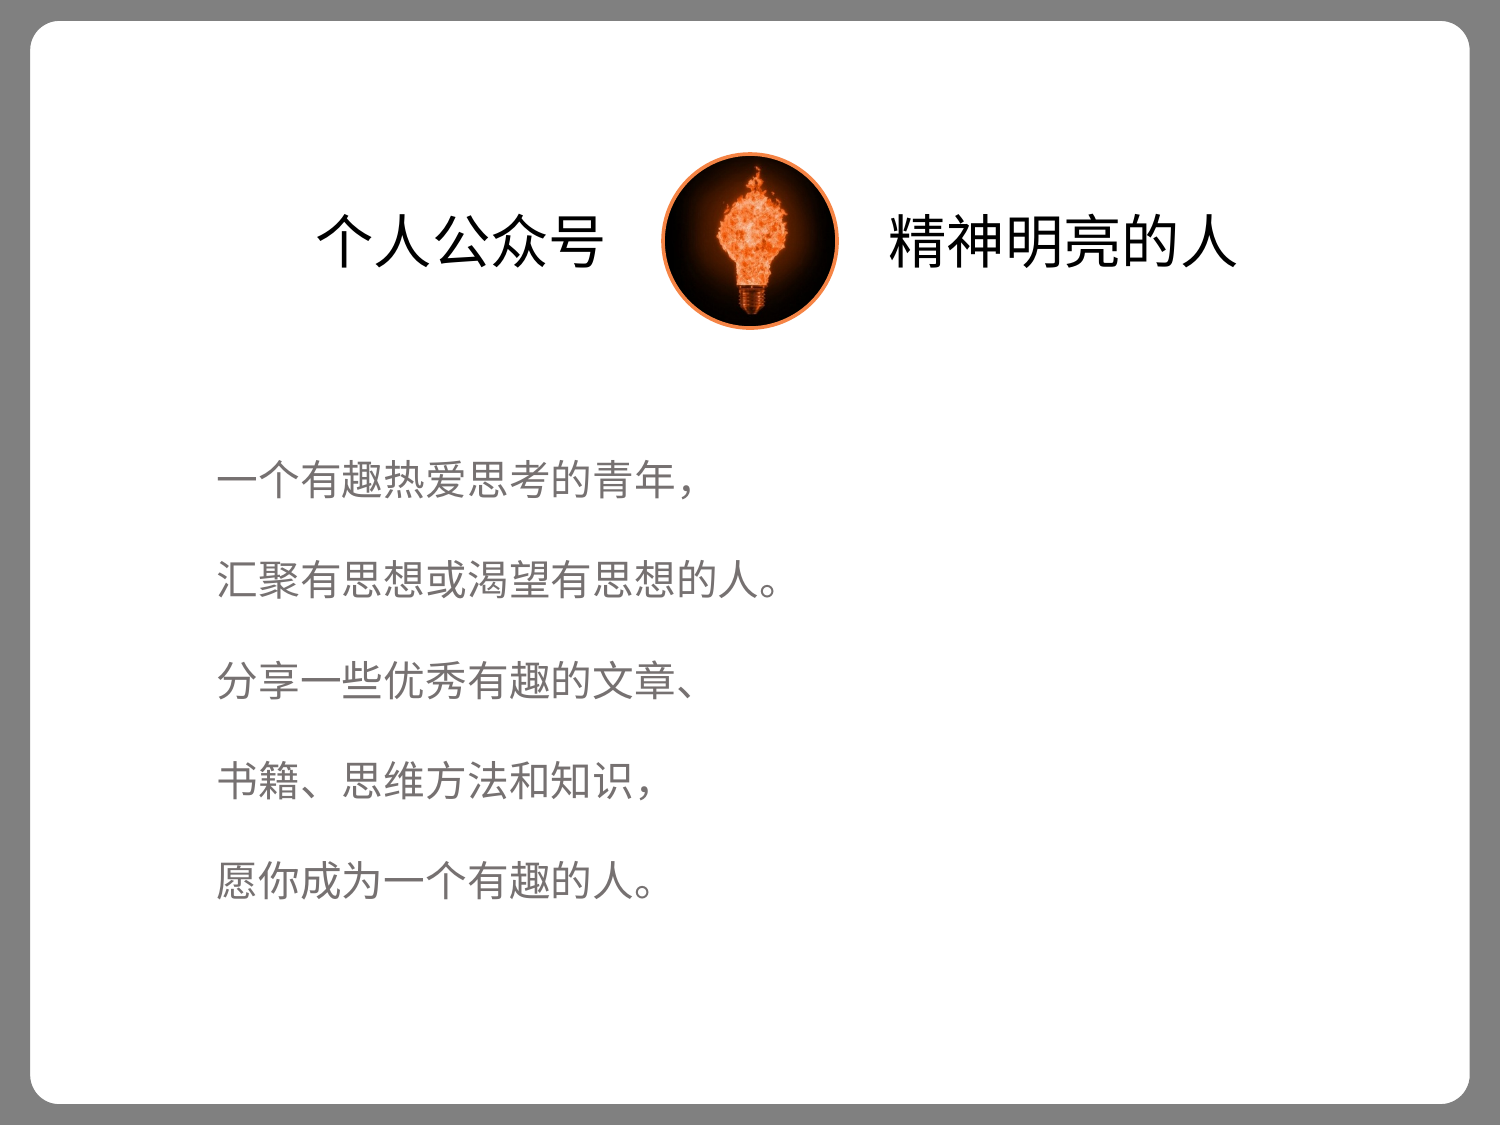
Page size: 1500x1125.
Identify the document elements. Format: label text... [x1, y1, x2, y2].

text_box 精神明亮的人 [873, 198, 1282, 283]
picture [662, 153, 838, 329]
text_box 一个有趣热爱思考的青年， 汇聚有思想或渴望有思想的人。 分享一些优秀有趣的文章、 书籍、思维方法和知识， 愿你成为一个有趣的人。 [201, 396, 778, 912]
text_box [0, 0, 1500, 1125]
text_box [27, 17, 1473, 1108]
text_box 个人公众号 [292, 198, 622, 283]
